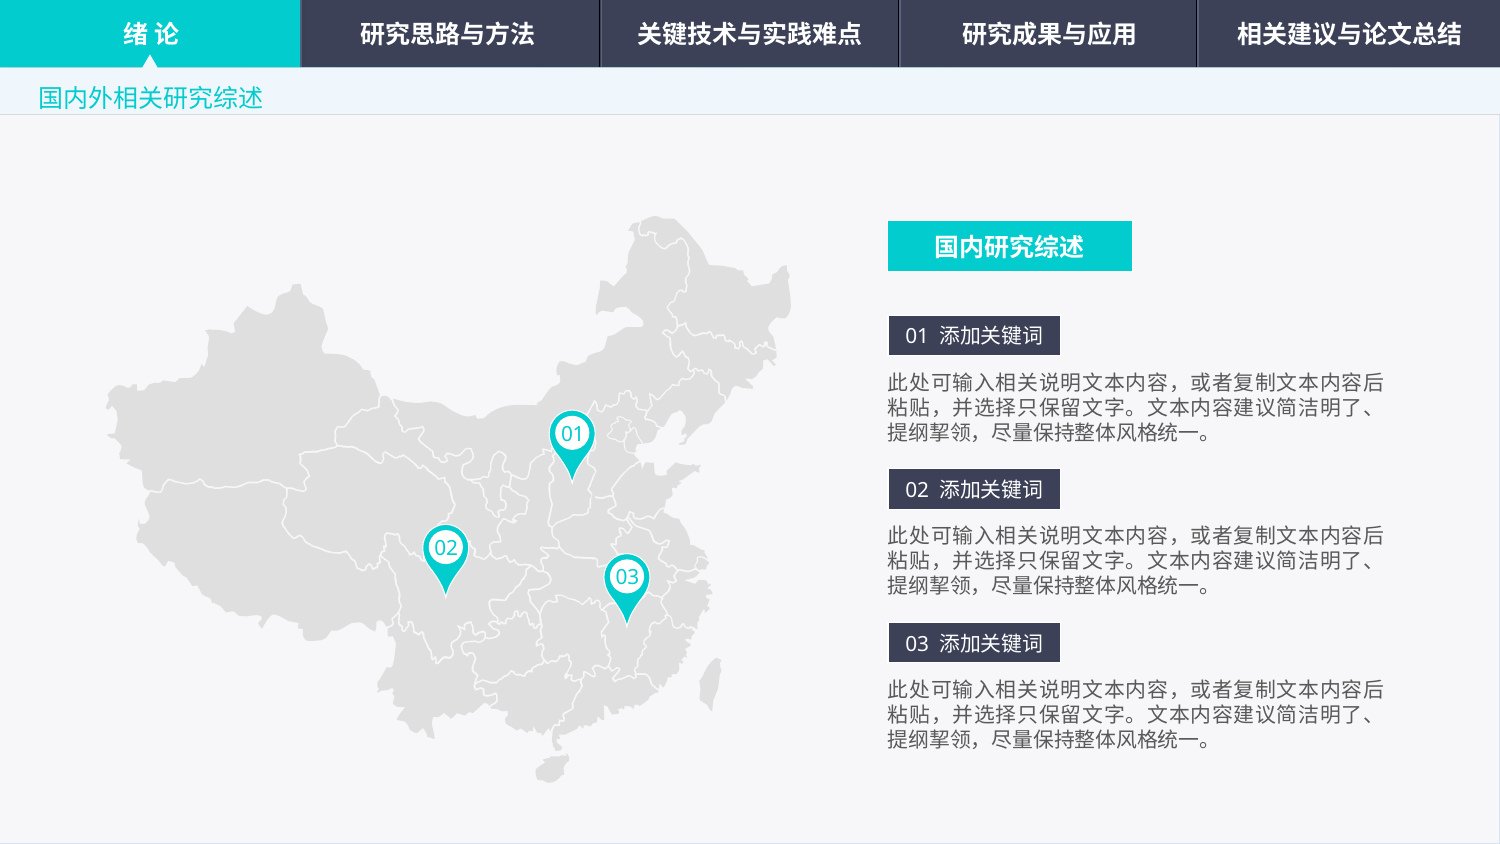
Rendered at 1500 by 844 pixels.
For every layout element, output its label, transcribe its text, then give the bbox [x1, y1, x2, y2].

text_box 02 添加关键词 [888, 468, 1061, 510]
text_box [422, 524, 469, 672]
text_box 绪 论 [0, 9, 297, 59]
text_box 相关建议与论文总结 [1199, 9, 1500, 59]
text_box 03 添加关键词 [888, 622, 1061, 663]
text_box 国内研究综述 [887, 220, 1133, 272]
text_box 国内外相关研究综述 [24, 59, 279, 120]
text_box 关键技术与实践难点 [599, 9, 899, 59]
text_box 研究成果与应用 [899, 9, 1199, 59]
text_box 01 添加关键词 [888, 315, 1061, 356]
text_box 此处可输入相关说明文本内容，或者复制文本内容后粘贴，并选择只保留文字。文本内容建议简洁明了、提纲挈领，尽量保持整体风格统一。 [888, 676, 1385, 752]
text_box 此处可输入相关说明文本内容，或者复制文本内容后粘贴，并选择只保留文字。文本内容建议简洁明了、提纲挈领，尽量保持整体风格统一。 [888, 523, 1385, 599]
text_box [603, 553, 651, 702]
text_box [548, 409, 596, 558]
text_box 研究思路与方法 [297, 9, 599, 59]
text_box 此处可输入相关说明文本内容，或者复制文本内容后粘贴，并选择只保留文字。文本内容建议简洁明了、提纲挈领，尽量保持整体风格统一。 [888, 369, 1385, 445]
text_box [105, 215, 792, 784]
